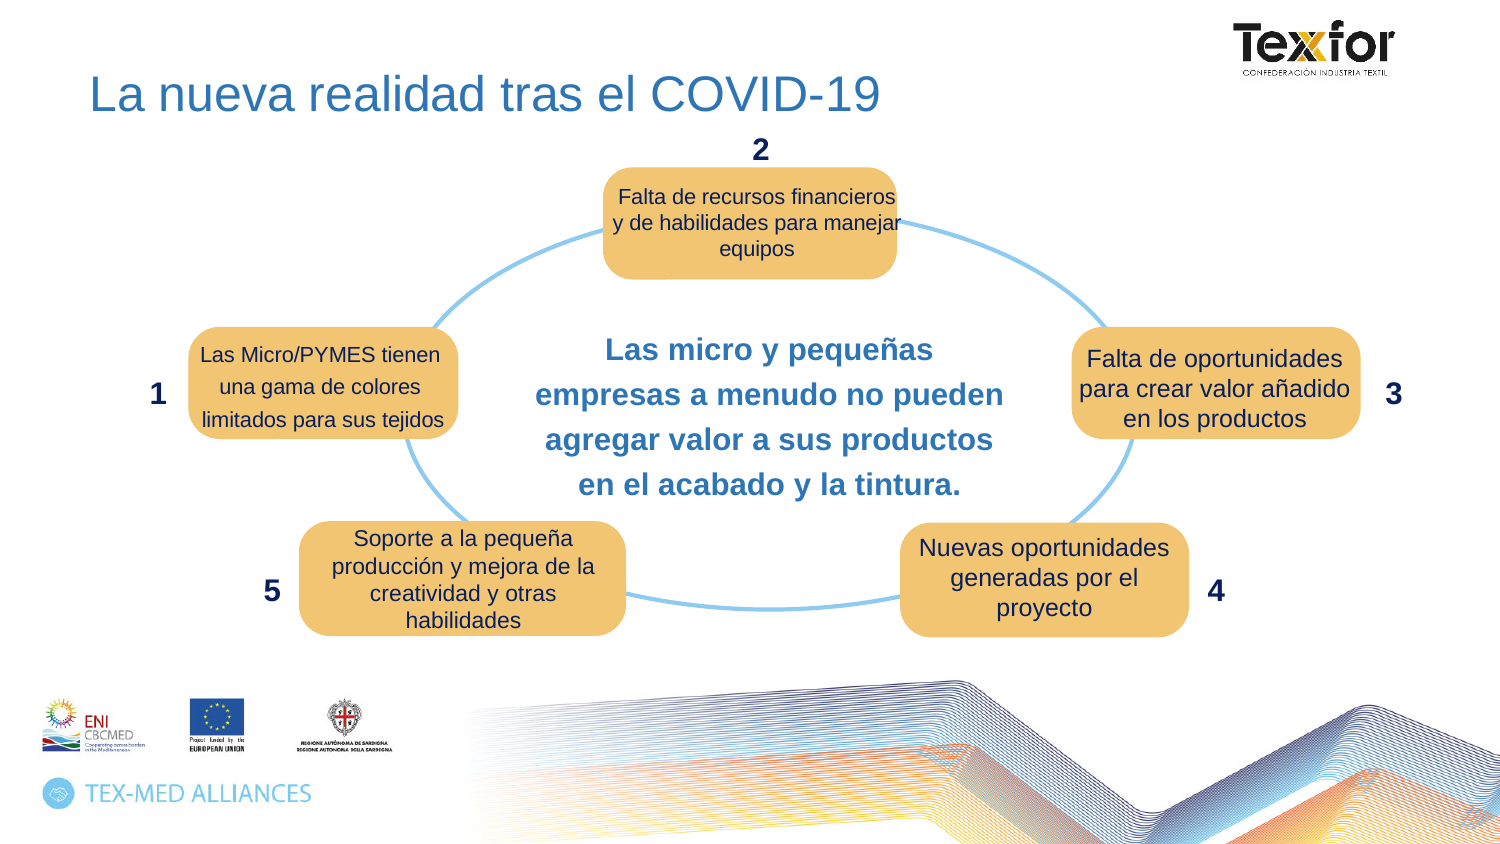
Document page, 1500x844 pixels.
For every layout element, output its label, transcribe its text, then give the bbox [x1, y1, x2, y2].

text_box 2 [743, 114, 779, 175]
text_box [609, 269, 890, 280]
text_box [1081, 326, 1351, 335]
text_box [202, 326, 445, 332]
text_box La nueva realidad tras el COVID-19 [83, 56, 1316, 128]
text_box 3 [1376, 358, 1412, 418]
text_box Soporte a la pequeña producción y mejora de la creatividad y otras habilidades [305, 516, 621, 641]
text_box [779, 167, 888, 175]
picture [0, 0, 1500, 844]
text_box [612, 167, 743, 175]
text_box [1182, 534, 1190, 626]
text_box 1 [140, 358, 176, 418]
text_box 4 [1198, 555, 1234, 615]
text_box [909, 629, 1180, 638]
text_box Las micro y pequeñas empresas a menudo no pueden agregar valor a sus productos en el acabado y la tintura. [523, 314, 1017, 509]
text_box [900, 534, 907, 626]
text_box [621, 535, 627, 622]
text_box Las Micro/PYMES tienen una gama de colores limitados para sus tejidos [165, 332, 481, 439]
text_box 5 [254, 555, 291, 615]
text_box Falta de oportunidades para crear valor añadido en los productos [1068, 335, 1363, 440]
text_box Falta de recursos financieros y de habilidades para manejar equipos [602, 175, 912, 269]
text_box Nuevas oportunidades generadas por el proyecto [907, 524, 1182, 629]
text_box [298, 533, 305, 624]
text_box [407, 223, 1133, 610]
